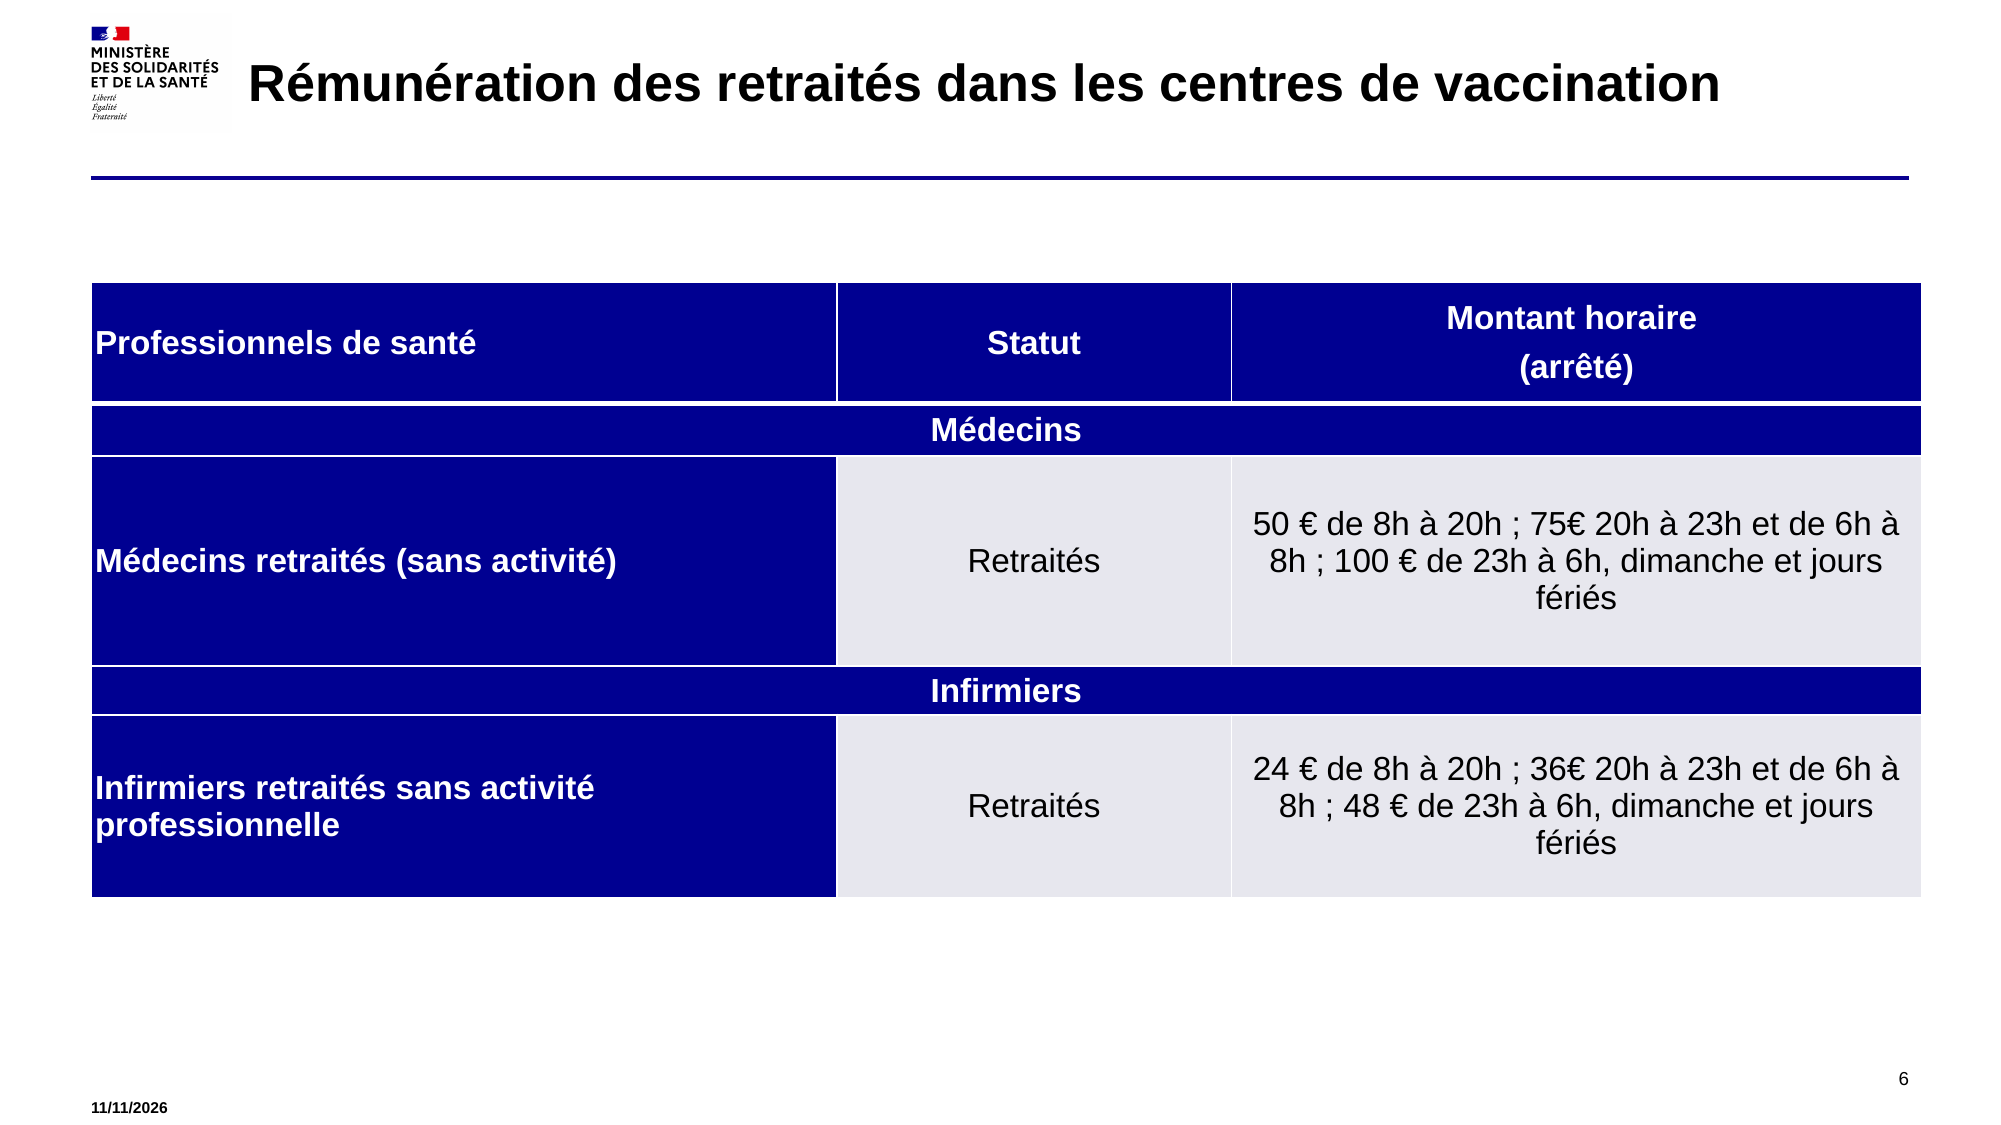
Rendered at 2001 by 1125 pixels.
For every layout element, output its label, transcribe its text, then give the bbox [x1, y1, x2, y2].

table_cell 24 € de 8h à 20h ; 36€ 20h à 23h et de 6h à 8h ; 48 € de 23h à 6h, dimanche et jours fériés [1232, 716, 1921, 897]
table_cell Retraités [838, 716, 1231, 897]
table_cell Infirmiers [92, 667, 1921, 714]
table_header Statut [838, 283, 1231, 401]
table_header Montant horaire (arrêté) [1232, 283, 1921, 401]
picture [90, 13, 232, 133]
table_cell Médecins [92, 406, 1921, 455]
title Rémunération des retraités dans les centres de vaccination [248, 49, 1909, 187]
table_header Professionnels de santé [92, 283, 836, 401]
table_cell Infirmiers retraités sans activité professionnelle [92, 716, 836, 897]
table_cell Retraités [838, 457, 1231, 665]
table_cell 50 € de 8h à 20h ; 75€ 20h à 23h et de 6h à 8h ; 100 € de 23h à 6h, dimanche et jours fériés [1232, 457, 1921, 665]
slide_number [91, 1098, 290, 1118]
table_cell Médecins retraités (sans activité) [92, 457, 836, 665]
